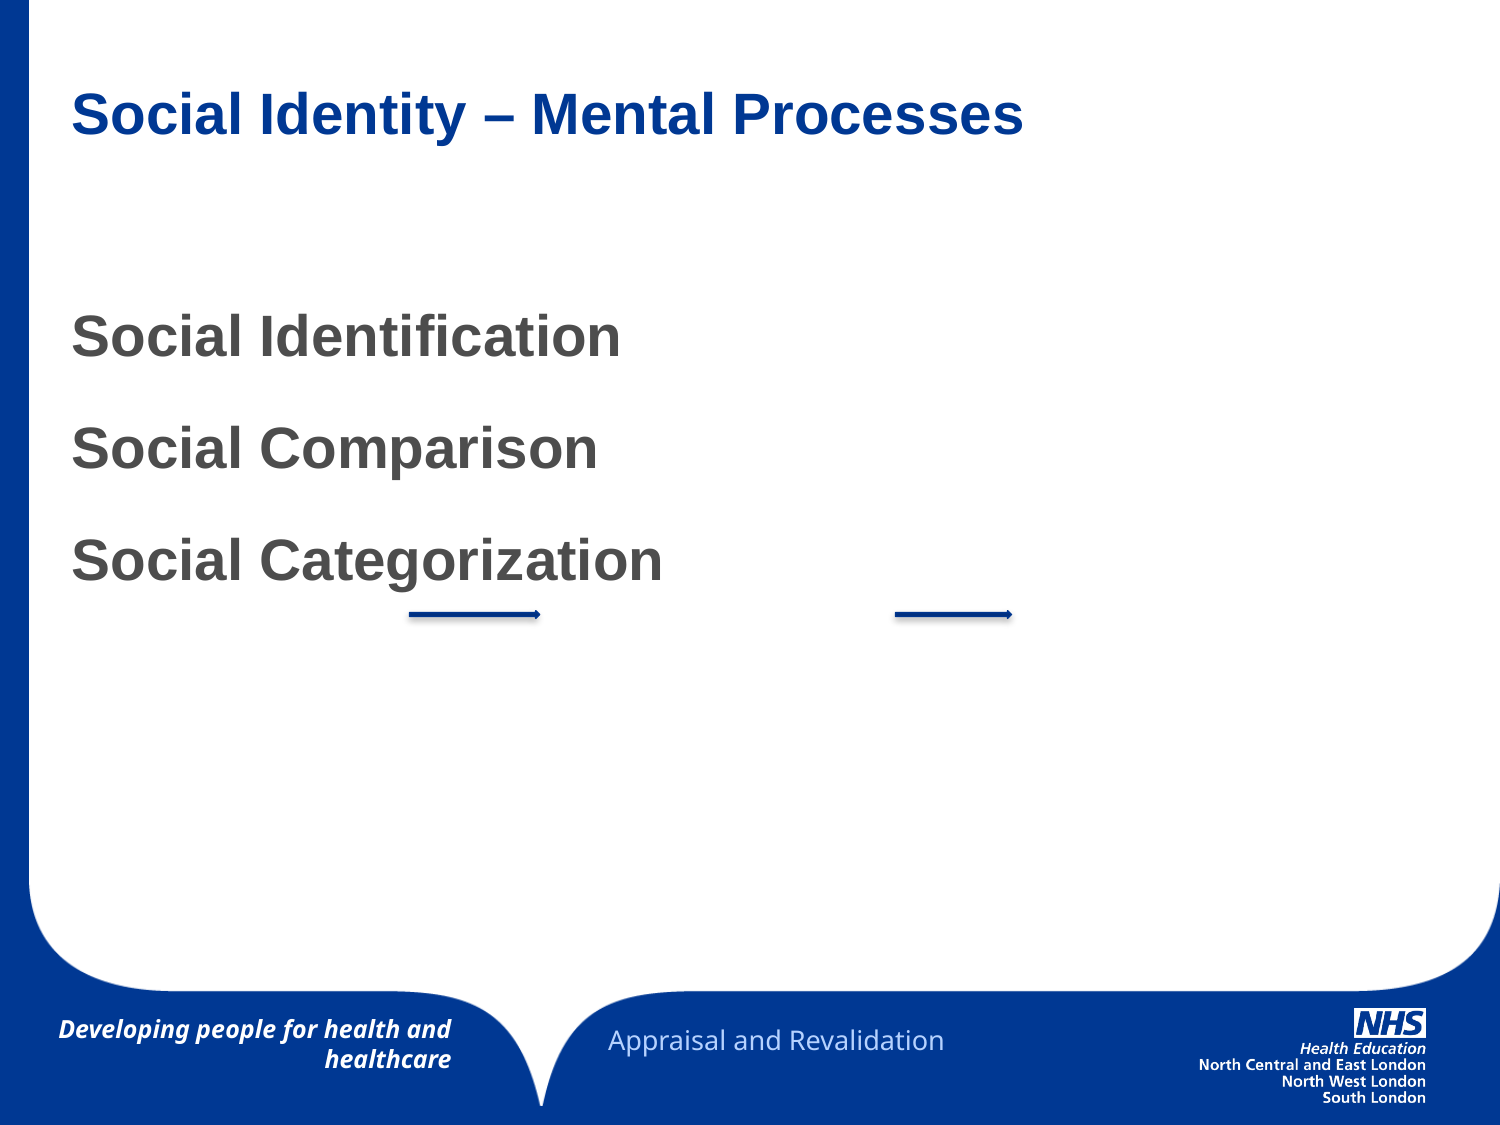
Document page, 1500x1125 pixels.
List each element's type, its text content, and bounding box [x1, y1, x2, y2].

list Social Identification Social Comparison Social Categorization [71, 266, 1430, 953]
text_box [894, 610, 1013, 620]
text_box [408, 610, 541, 620]
title Social Identity – Mental Processes [71, 89, 1430, 229]
picture [29, 0, 1500, 1106]
